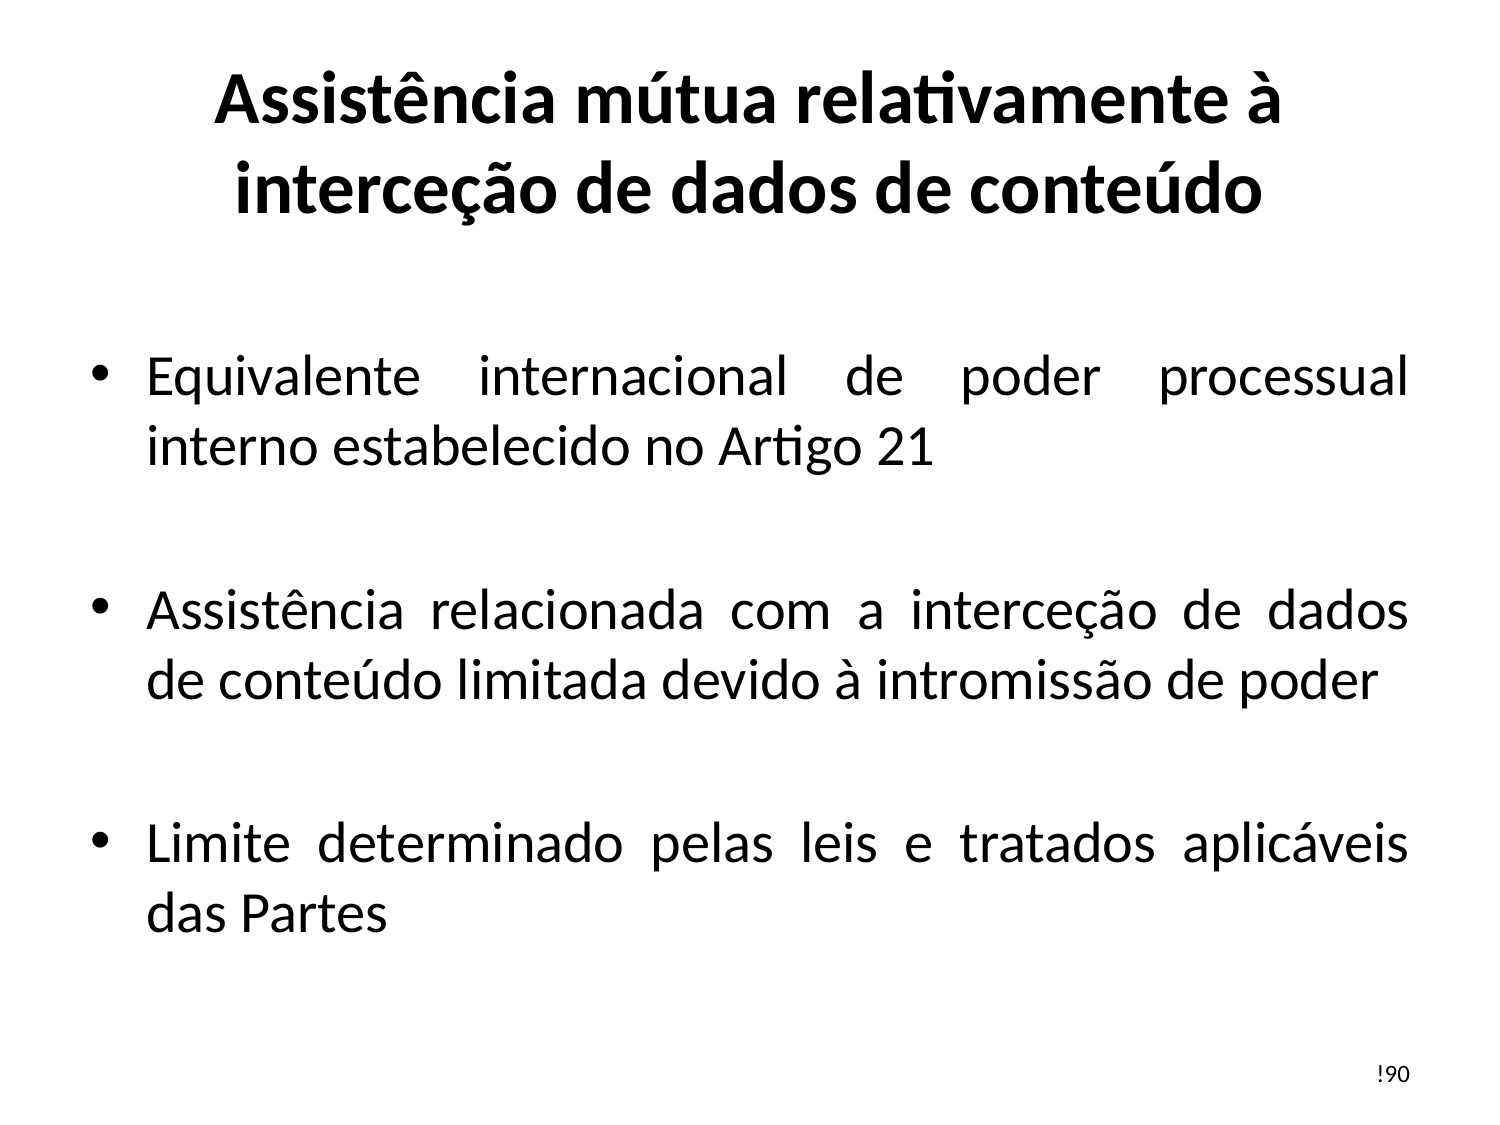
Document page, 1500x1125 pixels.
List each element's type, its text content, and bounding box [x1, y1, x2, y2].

slide_number !90 [1074, 1042, 1425, 1103]
list Equivalente internacional de poder processual interno estabelecido no Artigo 21 Assistência relacionada com a interceção de dados de conteúdo limitada devido à intromissão de poder Limite determinado pelas leis e tratados aplicáveis das Partes [75, 329, 1425, 1005]
title Assistência mútua relativamente à interceção de dados de conteúdo [75, 45, 1425, 233]
